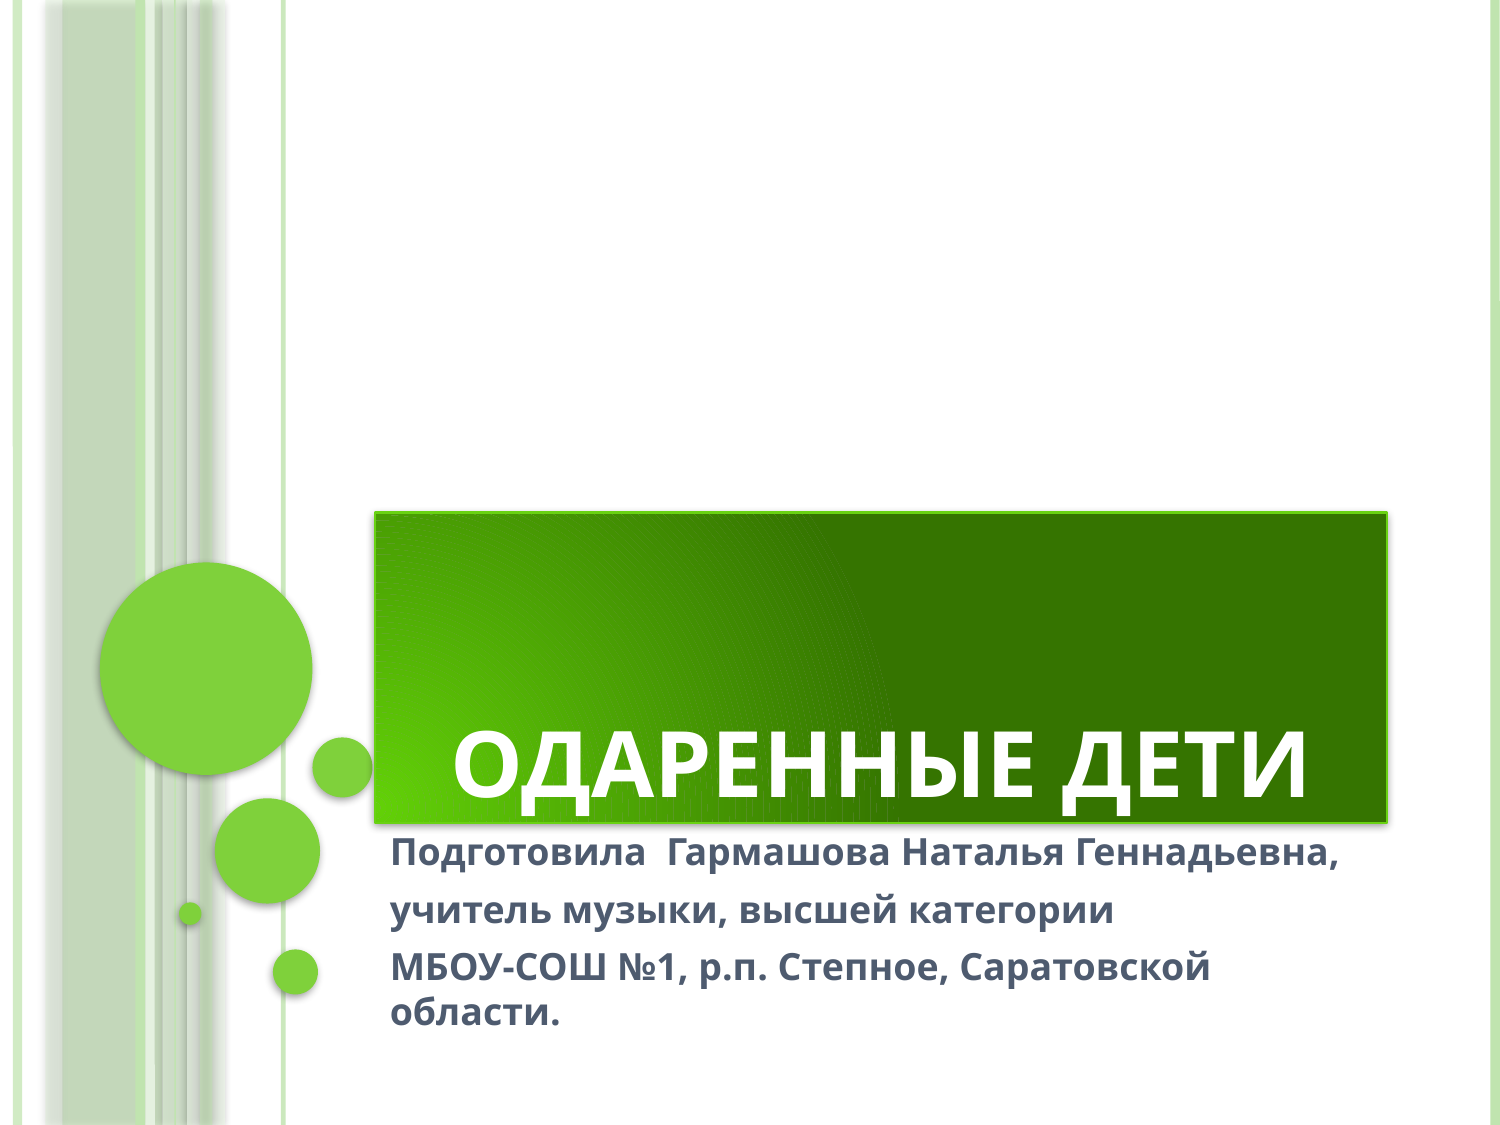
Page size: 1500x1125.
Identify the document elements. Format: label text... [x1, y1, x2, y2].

title Одаренные дети [374, 511, 1388, 824]
subtitle Подготовила Гармашова Наталья Геннадьевна, учитель музыки, высшей категории МБОУ-СОШ №1, р.п. Степное, Саратовской области. [375, 820, 1388, 1046]
